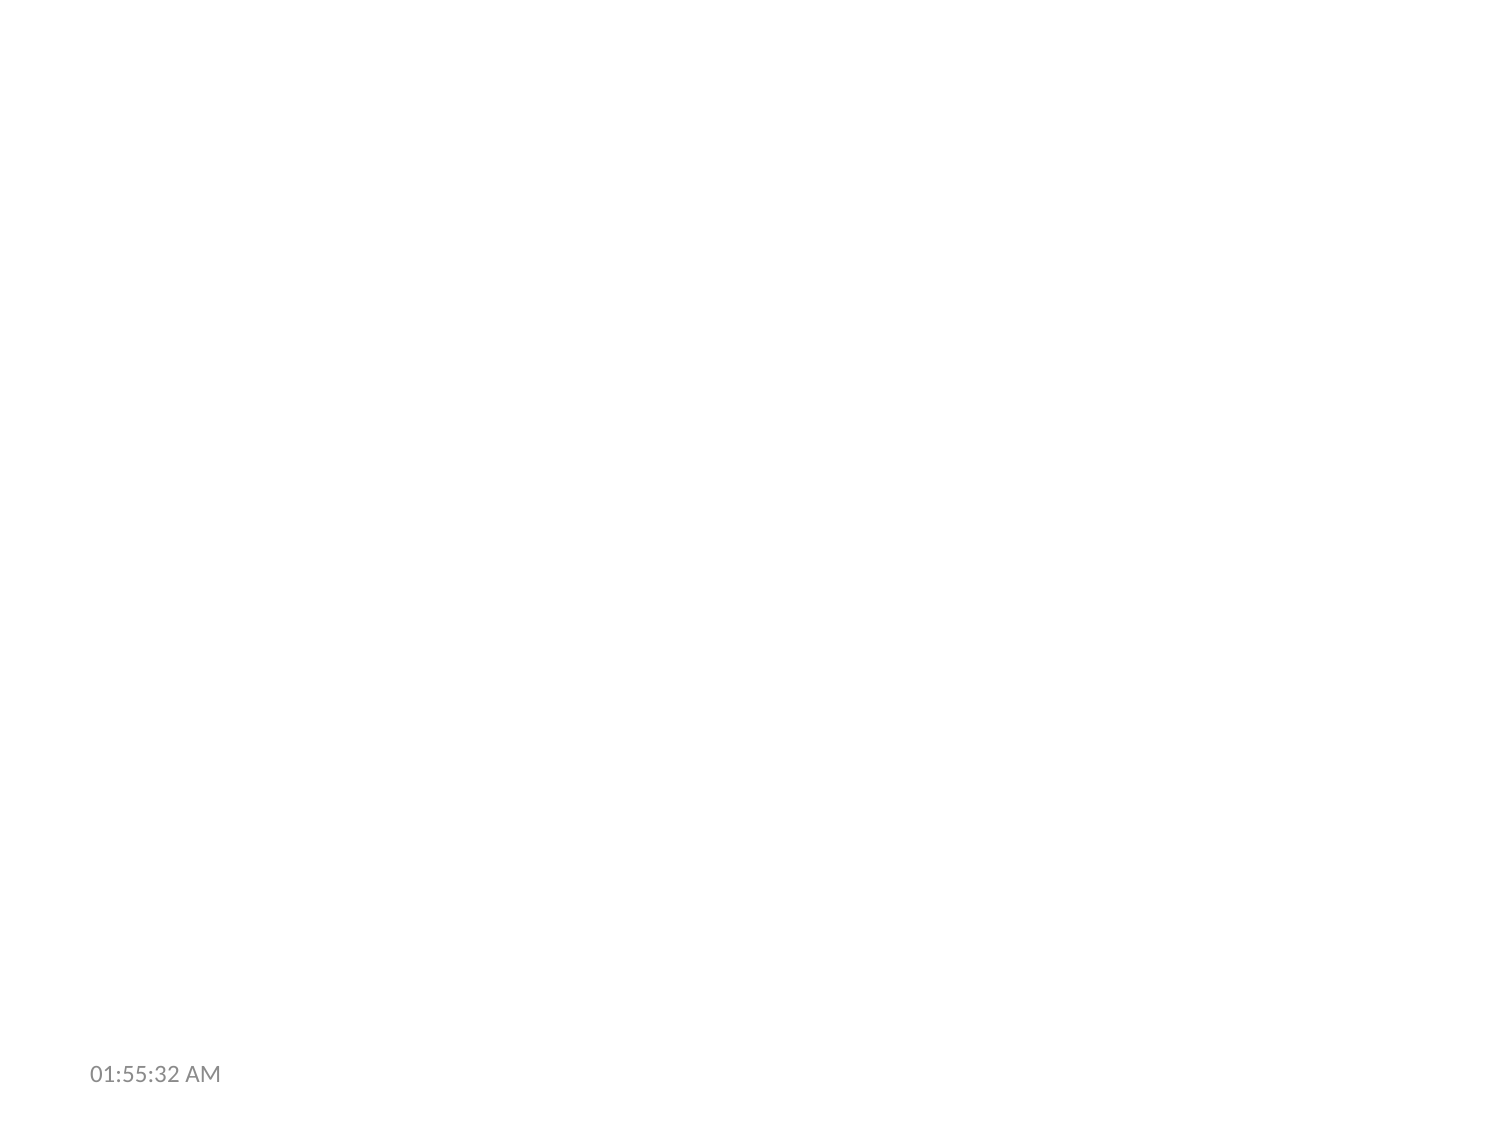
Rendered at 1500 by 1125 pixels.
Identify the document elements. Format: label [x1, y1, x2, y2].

slide_number [75, 1042, 425, 1103]
